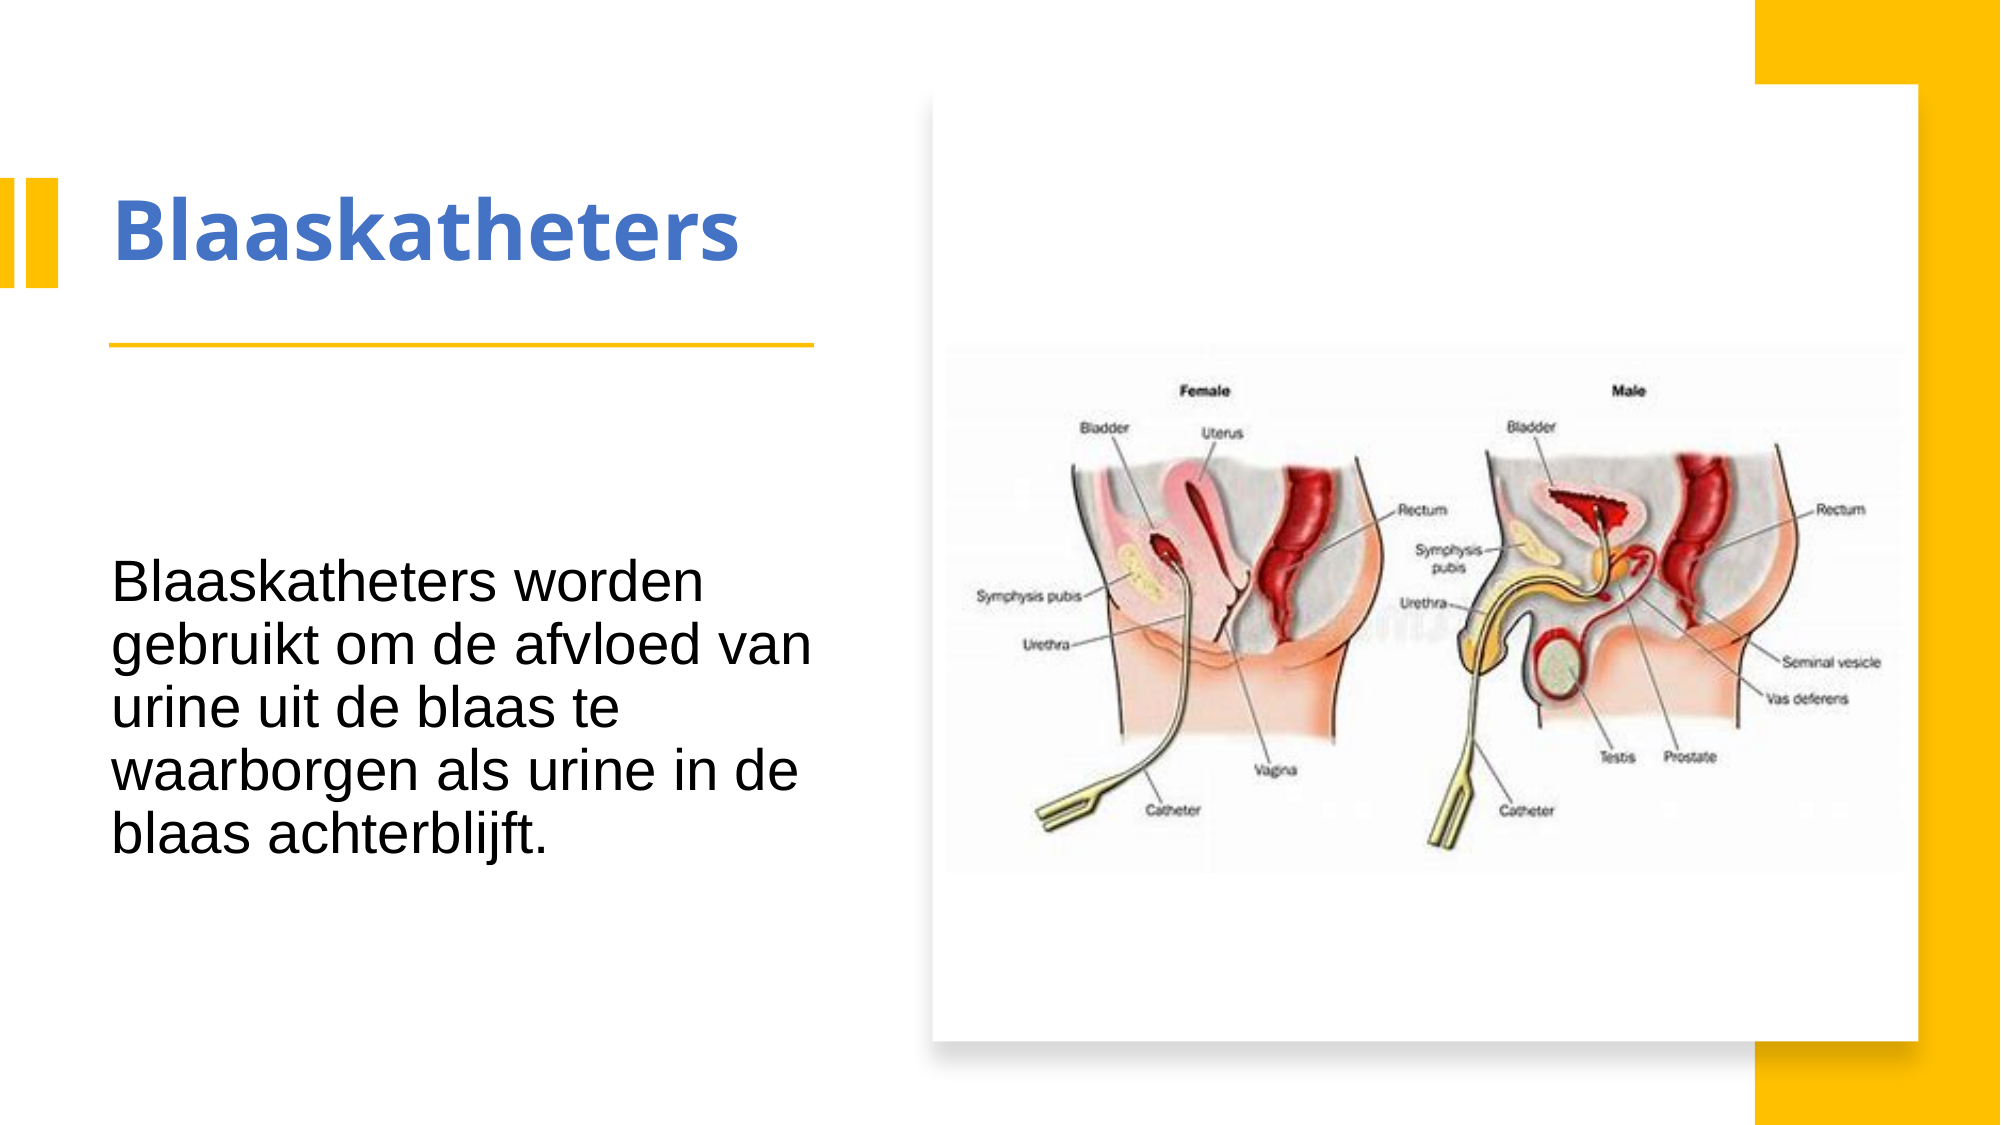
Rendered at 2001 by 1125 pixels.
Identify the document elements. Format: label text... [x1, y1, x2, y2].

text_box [0, 177, 59, 289]
picture [946, 342, 1905, 873]
text_box [108, 342, 815, 348]
list Blaaskatheters worden gebruikt om de afvloed van urine uit de blaas te waarborgen als urine in de blaas achterblijft. [96, 382, 845, 1036]
text_box [0, 0, 1754, 1125]
text_box [932, 83, 1919, 1042]
title Blaaskatheters [96, 140, 845, 326]
text_box [1754, 0, 2000, 1125]
